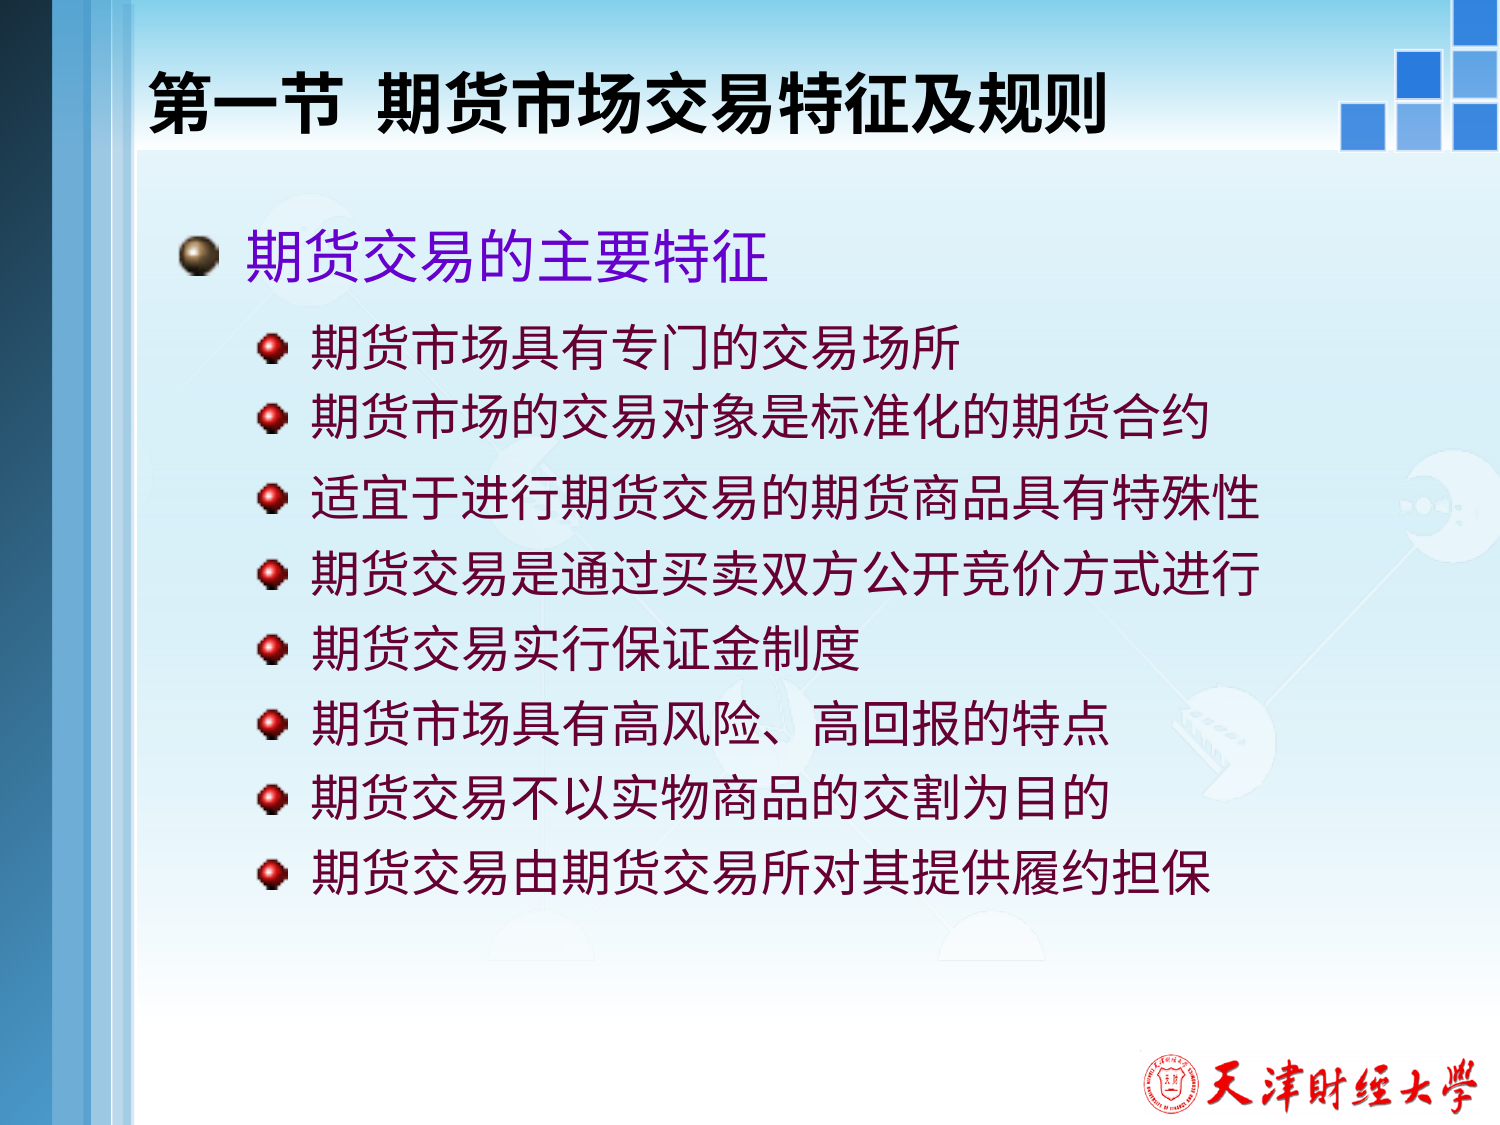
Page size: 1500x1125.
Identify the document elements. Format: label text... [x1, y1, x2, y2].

text_box 期货市场具有专门的交易场所 [237, 308, 1138, 378]
text_box 适宜于进行期货交易的期货商品具有特殊性 [237, 458, 1350, 534]
text_box 期货交易的主要特征 [162, 212, 913, 298]
title 第一节 期货市场交易特征及规则 [131, 54, 1257, 150]
text_box 期货市场的交易对象是标准化的期货合约 [237, 378, 1275, 454]
text_box 期货交易不以实物商品的交割为目的 [237, 759, 1150, 834]
text_box 期货交易是通过买卖双方公开竞价方式进行 [237, 534, 1350, 610]
text_box 期货市场具有高风险、高回报的特点 [237, 684, 1163, 760]
picture [1131, 1049, 1500, 1119]
text_box 期货交易实行保证金制度 [237, 609, 950, 684]
text_box 期货交易由期货交易所对其提供履约担保 [237, 834, 1263, 910]
picture [132, 150, 1500, 965]
